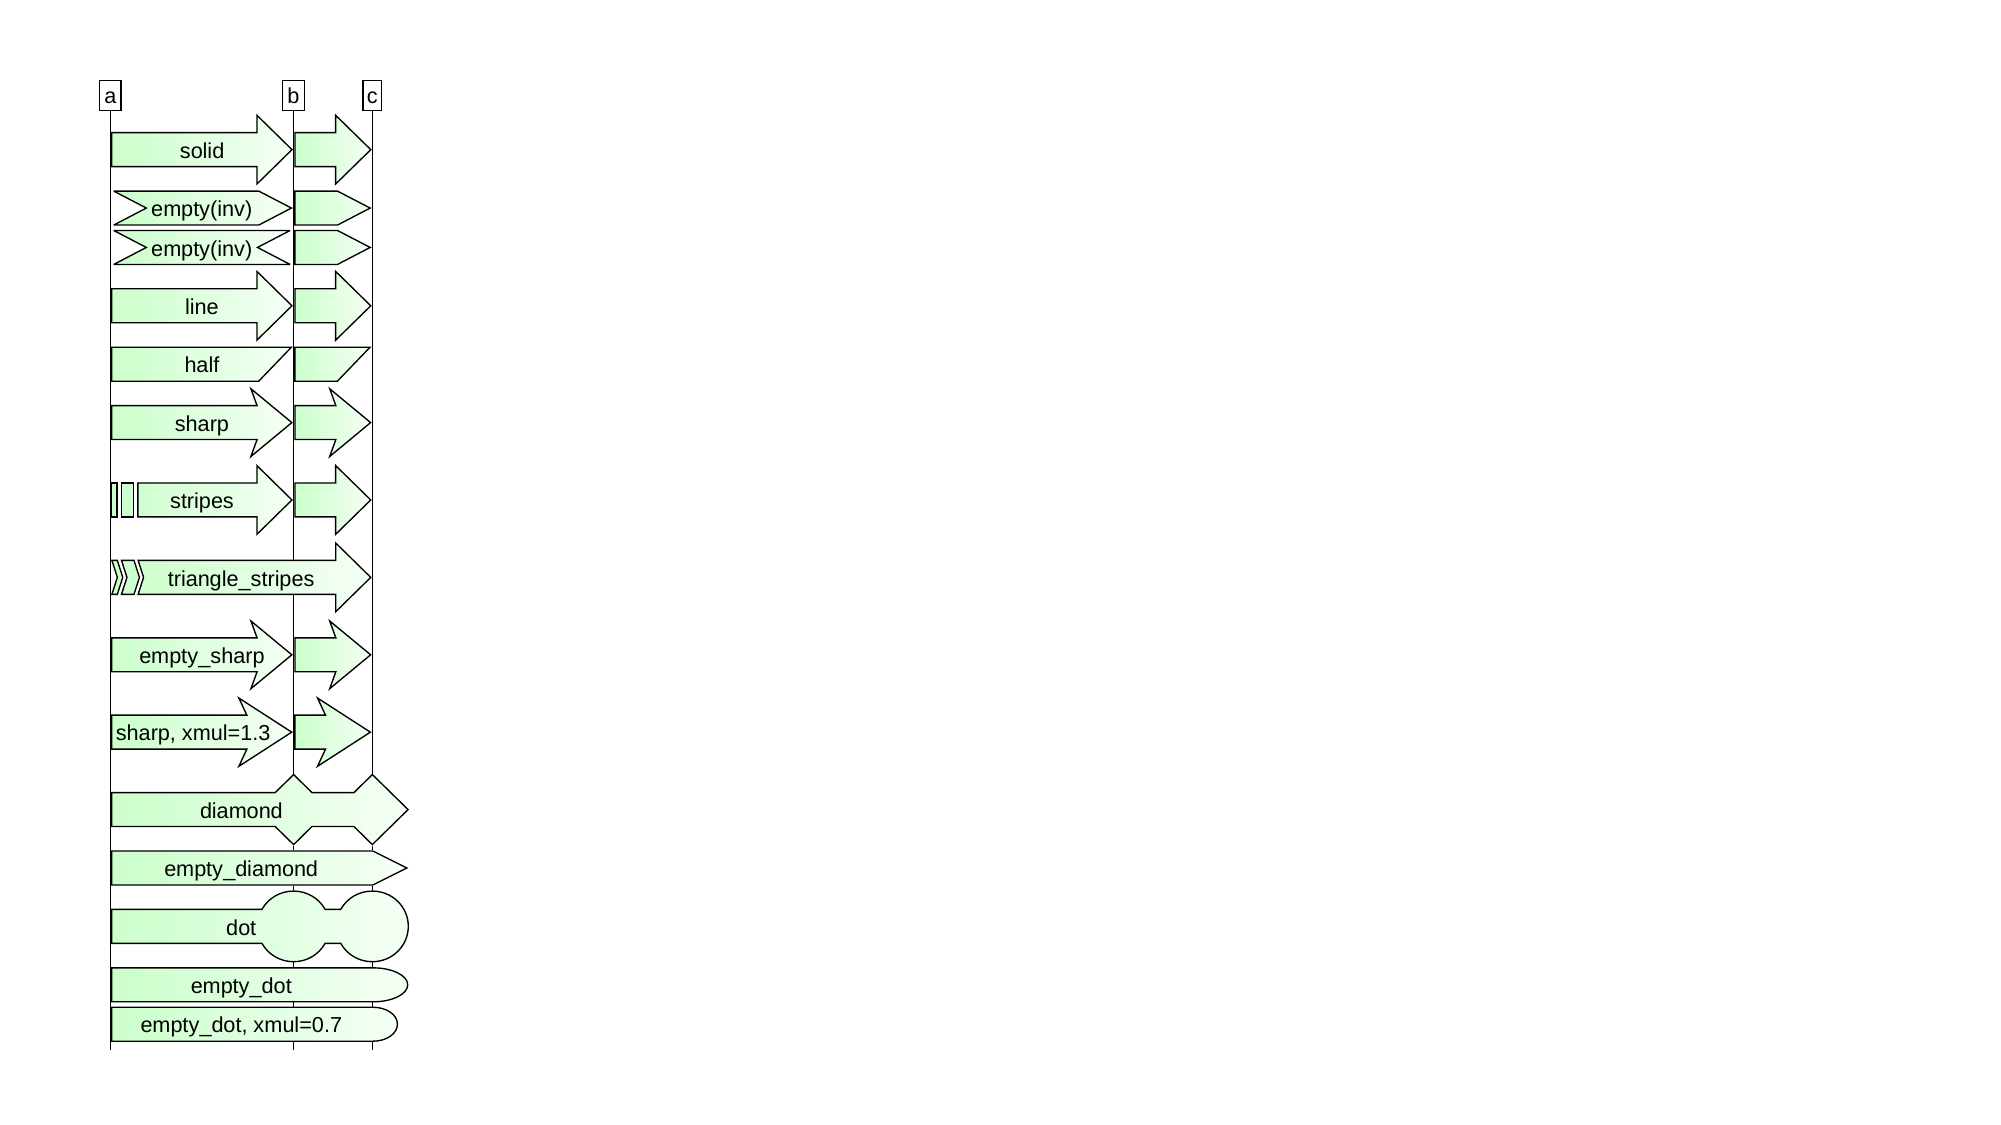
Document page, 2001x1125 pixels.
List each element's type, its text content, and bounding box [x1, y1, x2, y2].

text_box [111, 890, 409, 963]
text_box [74, 74, 437, 1050]
text_box [121, 482, 134, 517]
text_box half [182, 351, 222, 378]
text_box [294, 346, 372, 382]
text_box [294, 387, 372, 459]
text_box [111, 559, 124, 595]
text_box [111, 774, 409, 846]
text_box a [99, 80, 122, 111]
text_box triangle_stripes [165, 564, 318, 591]
text_box [294, 190, 372, 226]
text_box b [282, 80, 305, 111]
text_box stripes [167, 486, 236, 513]
text_box [111, 696, 293, 768]
text_box empty_sharp [137, 641, 267, 668]
text_box empty_dot [188, 971, 295, 998]
text_box [137, 541, 372, 614]
text_box empty(inv) [149, 234, 255, 261]
text_box [111, 114, 293, 186]
text_box [294, 464, 372, 536]
text_box sharp [172, 409, 232, 436]
text_box [294, 619, 372, 691]
text_box empty(inv) [149, 195, 255, 221]
text_box sharp, xmul=1.3 [113, 719, 273, 746]
text_box [111, 967, 409, 1003]
text_box [113, 190, 293, 226]
text_box [111, 346, 293, 382]
text_box [111, 619, 293, 691]
text_box [111, 387, 293, 459]
text_box empty_dot, xmul=0.7 [138, 1011, 345, 1038]
text_box [137, 464, 293, 536]
text_box [120, 559, 140, 595]
text_box [111, 270, 293, 342]
text_box [294, 114, 372, 186]
text_box c [362, 80, 382, 111]
text_box [294, 270, 372, 342]
text_box solid [177, 136, 227, 163]
text_box [111, 850, 409, 886]
text_box empty_diamond [161, 855, 321, 881]
text_box [111, 1006, 398, 1042]
text_box [294, 229, 372, 265]
text_box dot [224, 913, 259, 940]
text_box line [182, 292, 221, 319]
text_box [294, 696, 372, 768]
text_box [113, 229, 291, 265]
text_box [111, 482, 118, 517]
text_box diamond [197, 796, 286, 823]
